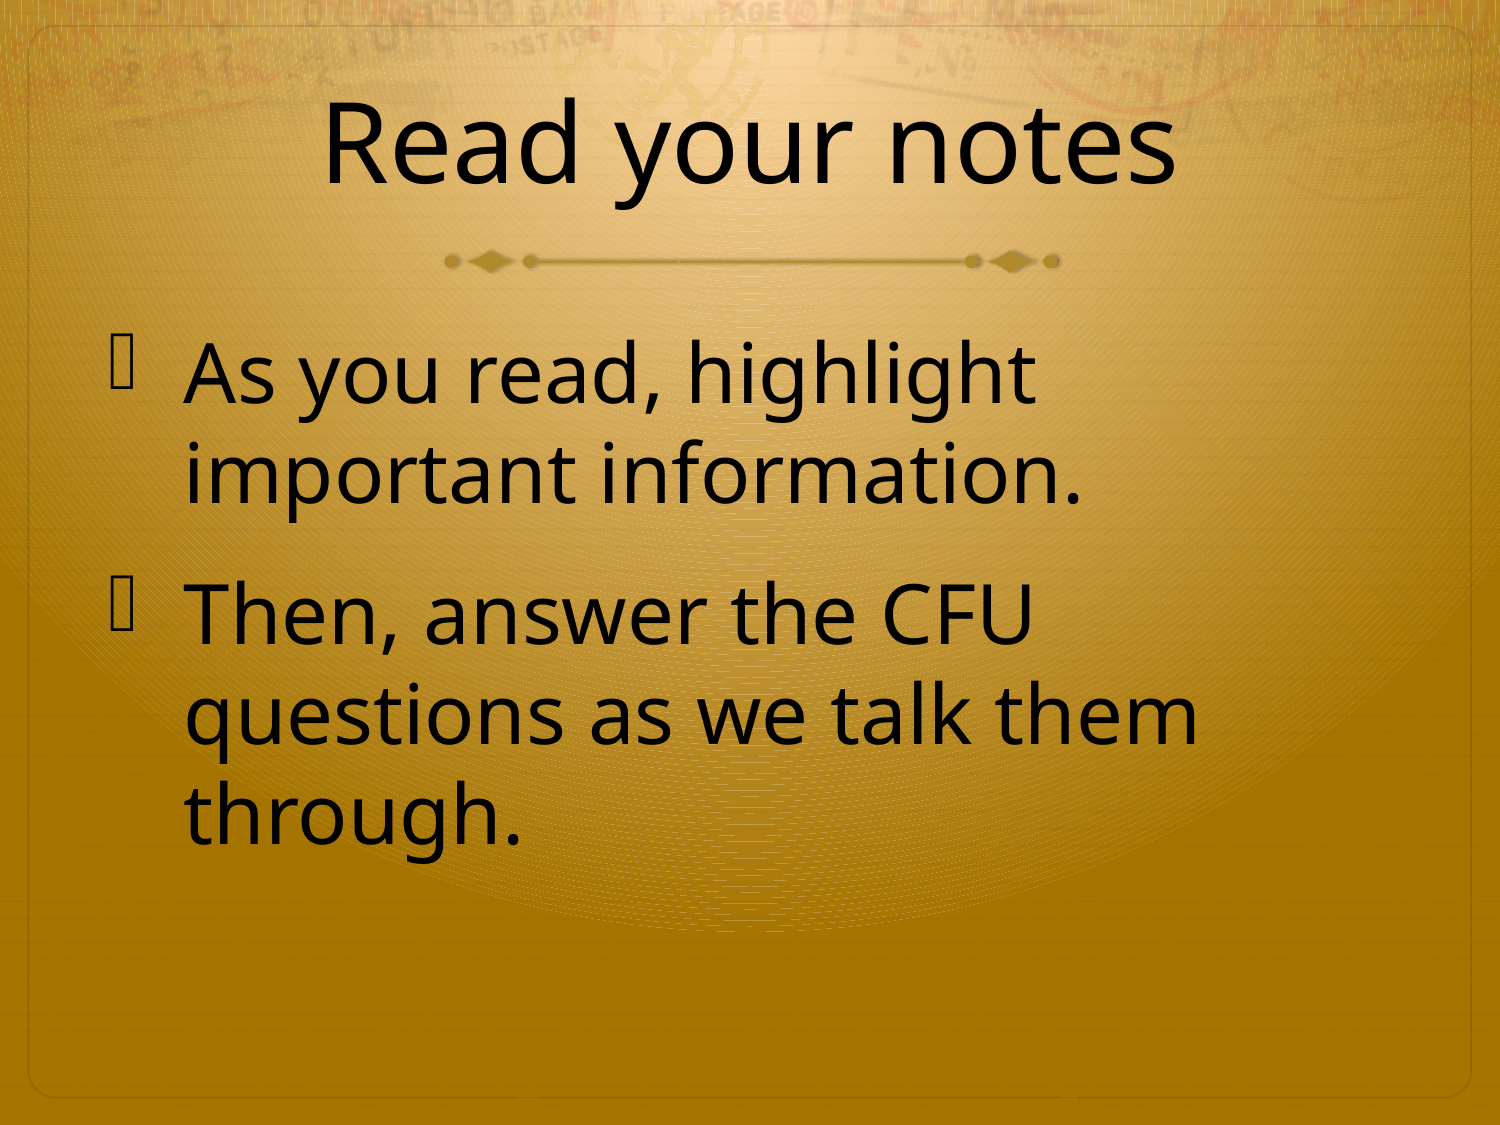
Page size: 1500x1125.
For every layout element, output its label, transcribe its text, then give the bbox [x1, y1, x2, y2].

picture [0, 0, 1500, 1125]
title Read your notes [93, 45, 1407, 233]
list As you read, highlight important information. Then, answer the CFU questions as we talk them through. [93, 312, 1407, 988]
